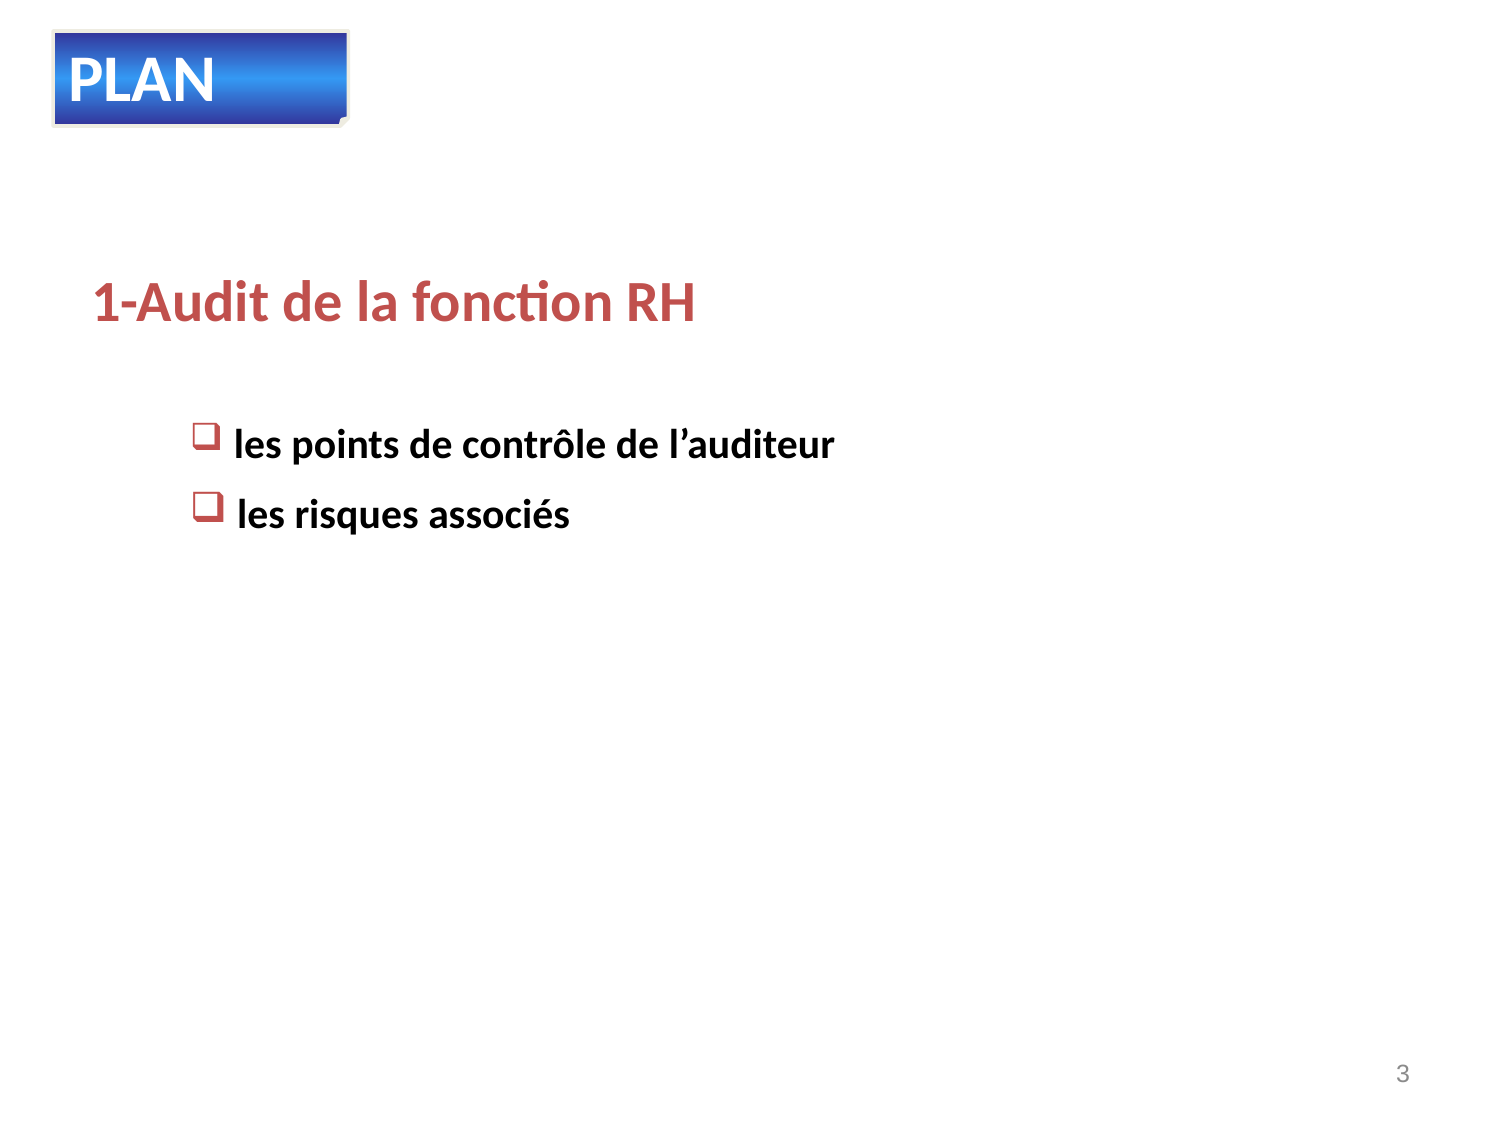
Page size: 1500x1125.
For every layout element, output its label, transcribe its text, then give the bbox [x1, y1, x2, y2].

text_box les points de contrôle de l’auditeur les risques associés [135, 408, 1412, 545]
text_box 1-Audit de la fonction RH [76, 255, 1282, 341]
text_box PLAN [53, 30, 349, 127]
slide_number 3 [1074, 1042, 1425, 1103]
